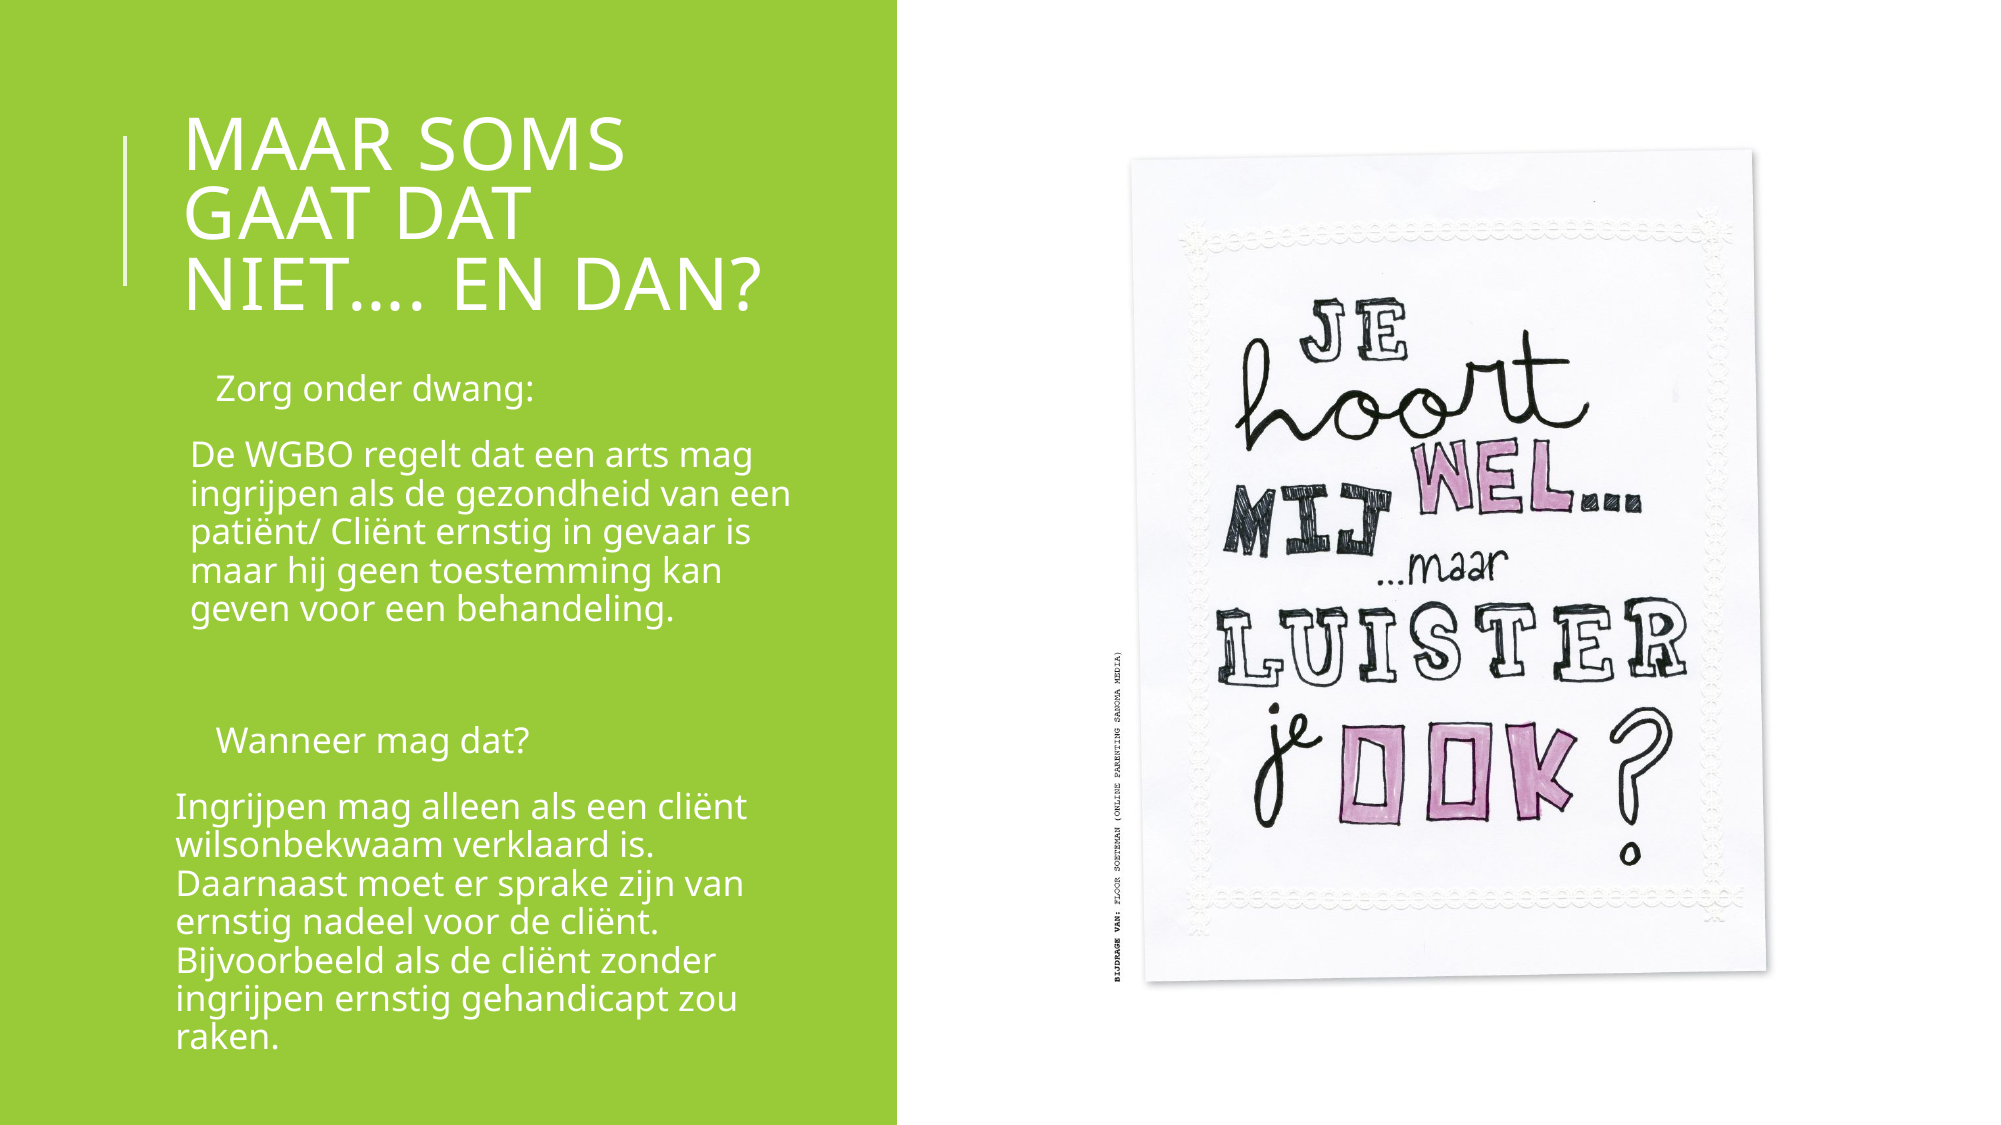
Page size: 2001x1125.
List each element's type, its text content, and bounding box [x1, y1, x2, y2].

title Maar soms gaat dat niet…. En dan? [168, 96, 788, 342]
list Zorg onder dwang: De WGBO regelt dat een arts mag ingrijpen als de gezondheid van een patiënt/ Cliënt ernstig in gevaar is maar hij geen toestemming kan geven voor een behandeling. Wanneer mag dat? Ingrijpen mag alleen als een cliënt wilsonbekwaam verklaard is. Daarnaast moet er sprake zijn van ernstig nadeel voor de cliënt. Bijvoorbeeld als de cliënt zonder ingrijpen ernstig gehandicapt zou raken. [168, 363, 818, 1071]
text_box [0, 0, 898, 1125]
picture [1092, 104, 1803, 1021]
